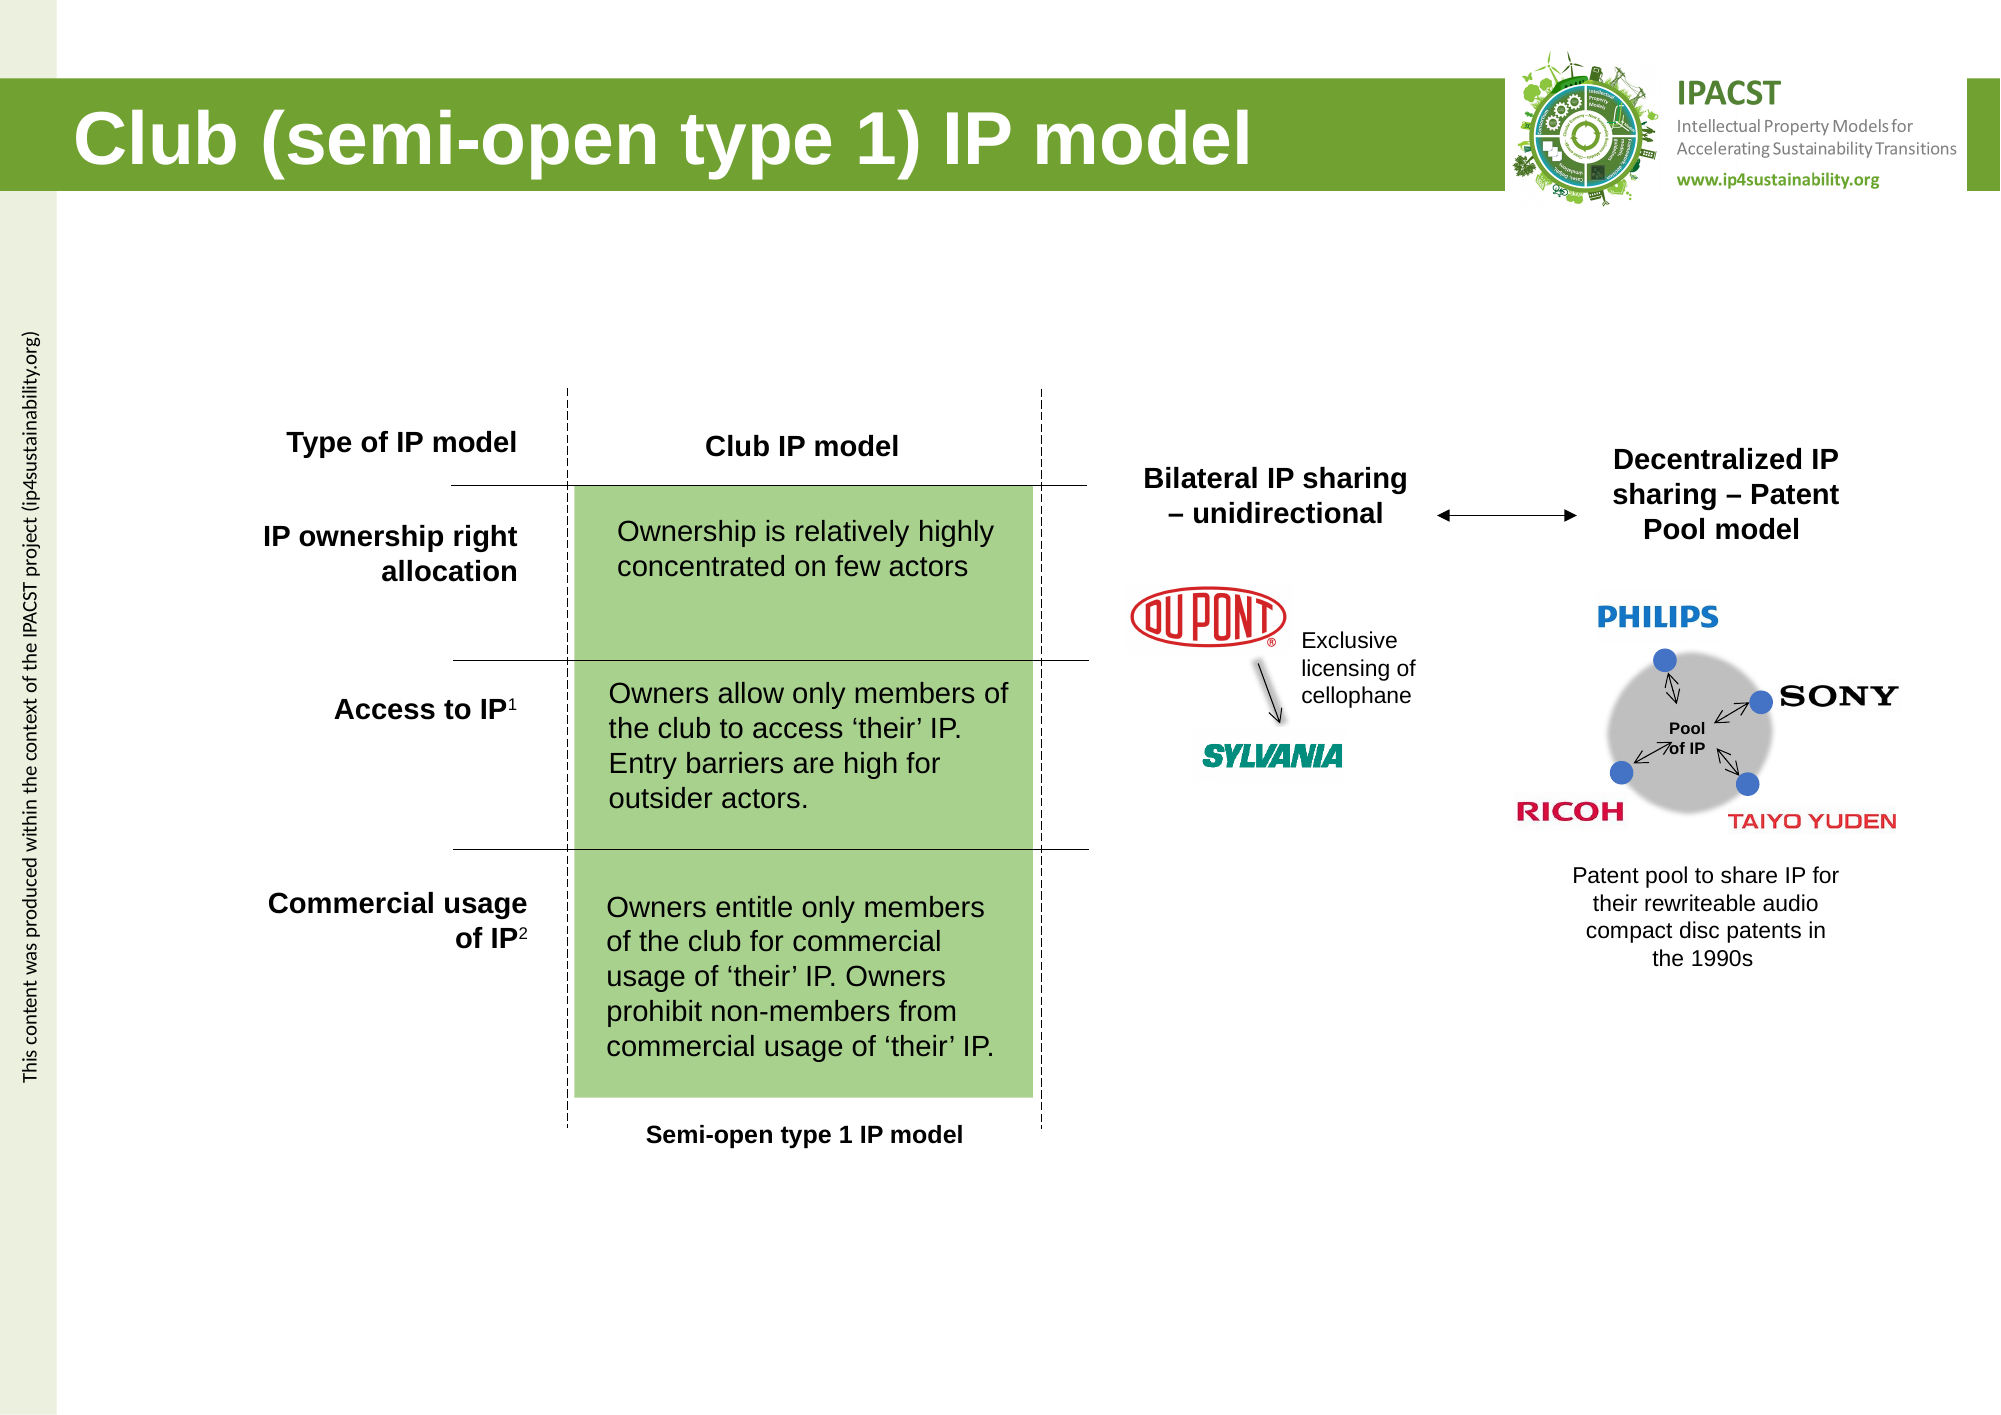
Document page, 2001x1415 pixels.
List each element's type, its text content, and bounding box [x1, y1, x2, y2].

text_box [1653, 648, 1677, 673]
picture [1192, 727, 1347, 782]
text_box Semi-open type 1 IP model [610, 1129, 1000, 1157]
text_box Club (semi-open type 1) IP model [1968, 77, 2000, 192]
picture [1125, 582, 1293, 654]
text_box [1735, 772, 1760, 796]
text_box [1749, 690, 1773, 715]
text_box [1667, 672, 1677, 705]
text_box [1633, 741, 1673, 764]
text_box Bilateral IP sharing – unidirectional [1124, 452, 1428, 537]
picture [1595, 590, 1719, 644]
picture [1513, 792, 1628, 831]
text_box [1716, 748, 1740, 776]
picture [1778, 678, 1902, 712]
picture [1727, 805, 1896, 834]
text_box Pool of IP [1647, 710, 1727, 765]
text_box Decentralized IP sharing – Patent Pool model [1590, 433, 1862, 553]
text_box Club (semi-open type 1) IP model [0, 77, 1504, 192]
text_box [1713, 702, 1750, 724]
picture [1504, 43, 1968, 216]
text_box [122, 387, 1089, 1129]
text_box [1727, 709, 1769, 774]
text_box Patent pool to share IP for their rewriteable audio compact disc patents in the 1990s [1552, 853, 1860, 979]
text_box [1609, 760, 1634, 785]
text_box Exclusive licensing of cellophane [1286, 618, 1481, 716]
text_box [1612, 657, 1755, 811]
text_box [1258, 663, 1281, 724]
